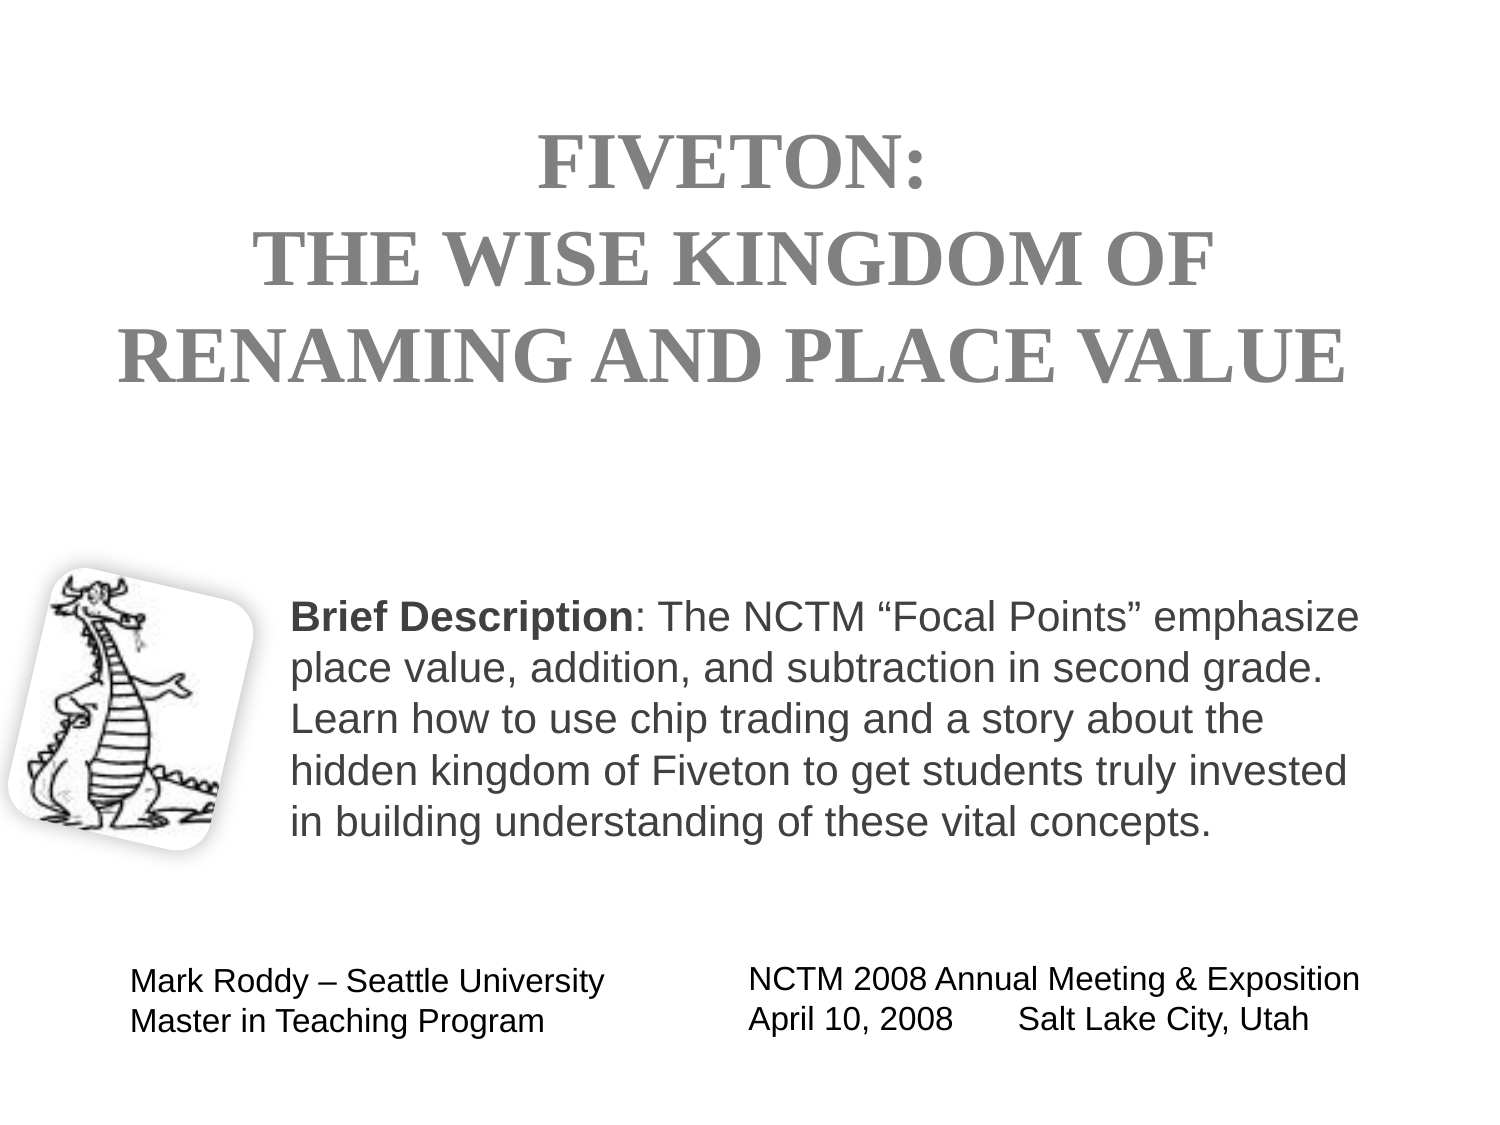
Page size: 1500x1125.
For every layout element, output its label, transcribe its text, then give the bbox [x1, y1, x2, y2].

title Fiveton: The Wise Kingdom of Renaming and Place Value [96, 50, 1372, 554]
subtitle Brief Description: The NCTM “Focal Points” emphasize place value, addition, and subtraction in second grade. Learn how to use chip trading and a story about the hidden kingdom of Fiveton to get students truly invested in building understanding of these vital concepts. [275, 581, 1388, 894]
text_box NCTM 2008 Annual Meeting & Exposition April 10, 2008 Salt Lake City, Utah [733, 949, 1475, 1090]
text_box Mark Roddy – Seattle University Master in Teaching Program [115, 951, 621, 1047]
picture [8, 568, 254, 851]
